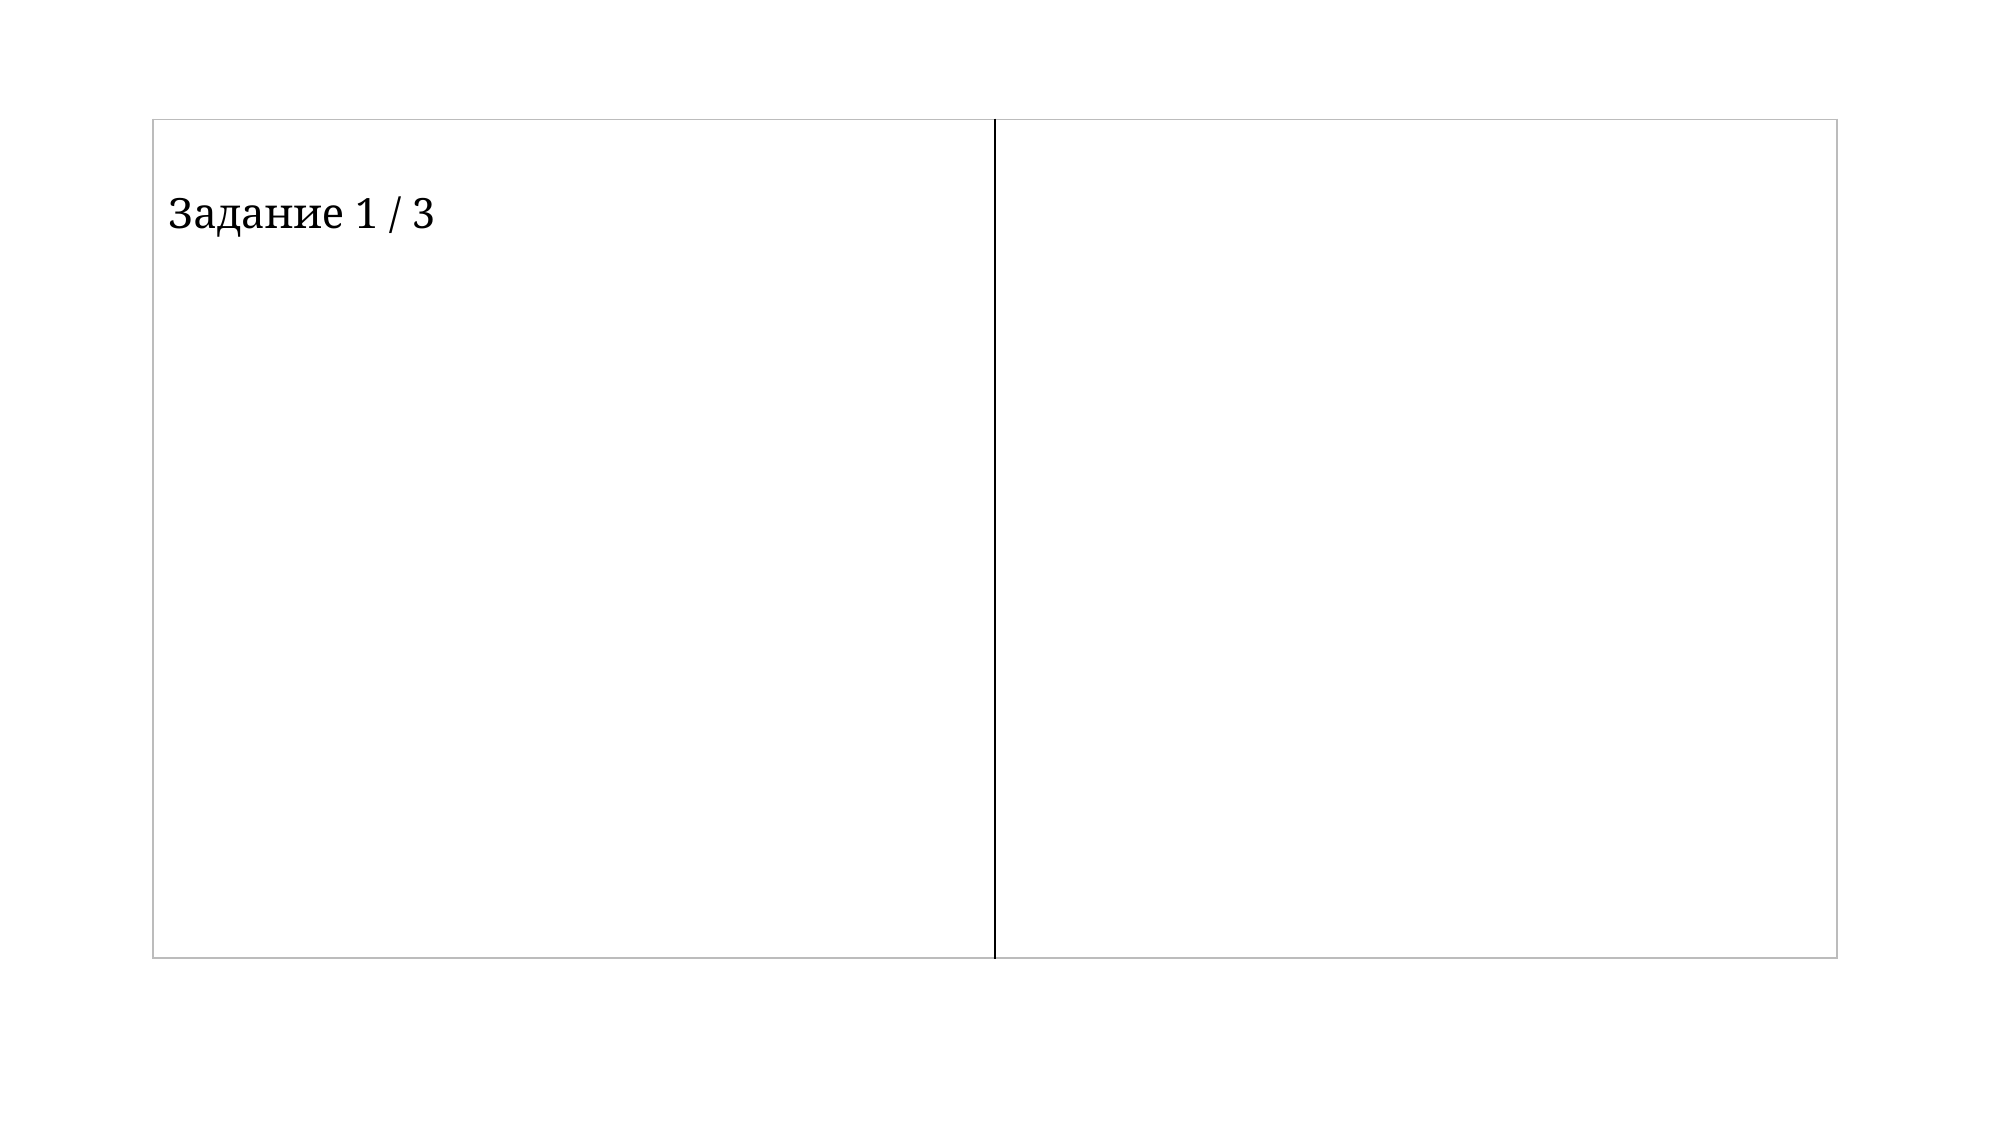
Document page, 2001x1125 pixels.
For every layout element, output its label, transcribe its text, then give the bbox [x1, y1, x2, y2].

table_header [996, 120, 1836, 957]
table_header Задание 1 / 3 [154, 120, 994, 957]
